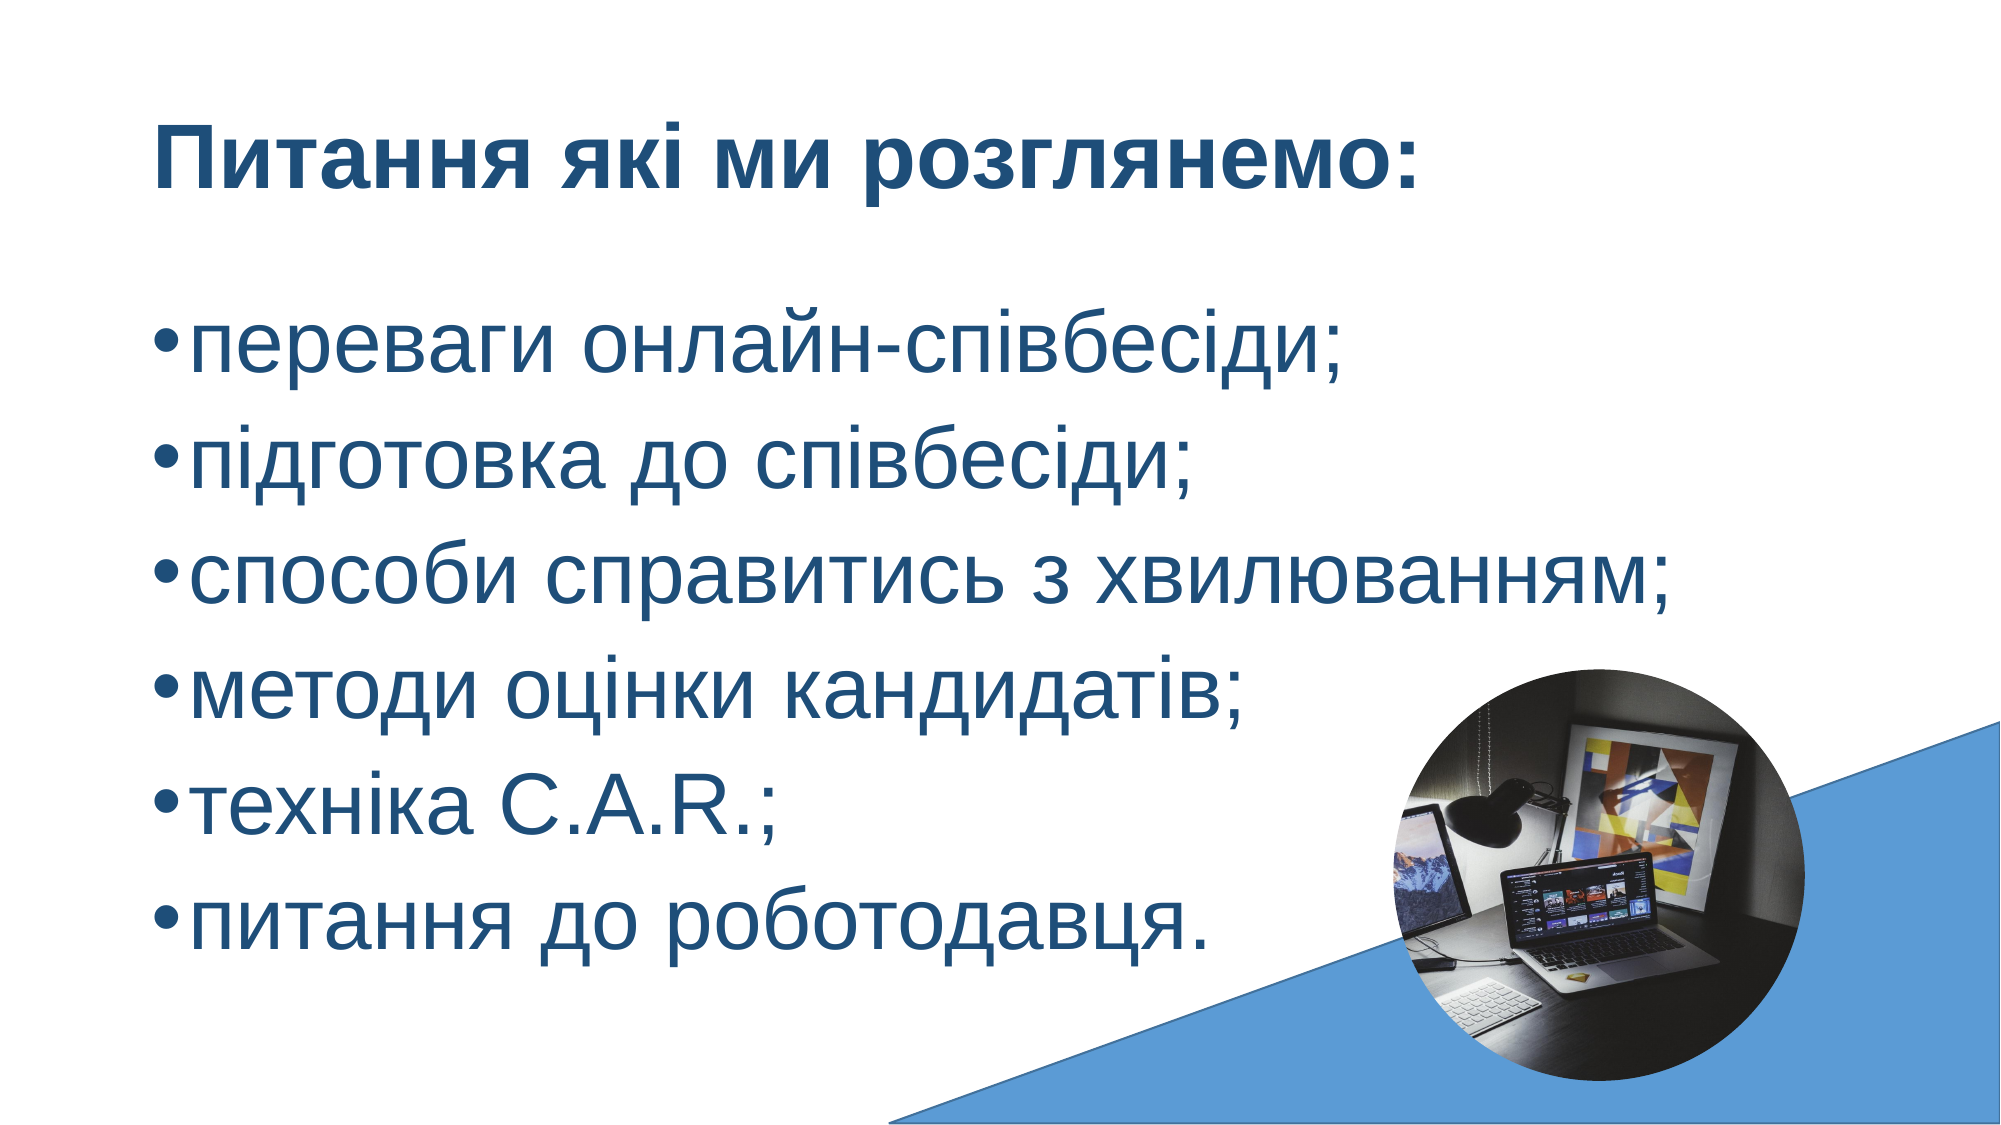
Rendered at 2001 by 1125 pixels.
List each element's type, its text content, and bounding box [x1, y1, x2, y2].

list переваги онлайн-співбесіди; підготовка до співбесіди; способи справитись з хвилюванням; методи оцінки кандидатів; техніка C.A.R.; питання до роботодавця. [136, 289, 1862, 1004]
picture [1393, 669, 1806, 1082]
text_box [888, 722, 2000, 1124]
title Питання які ми розглянемо: [137, 50, 1863, 268]
